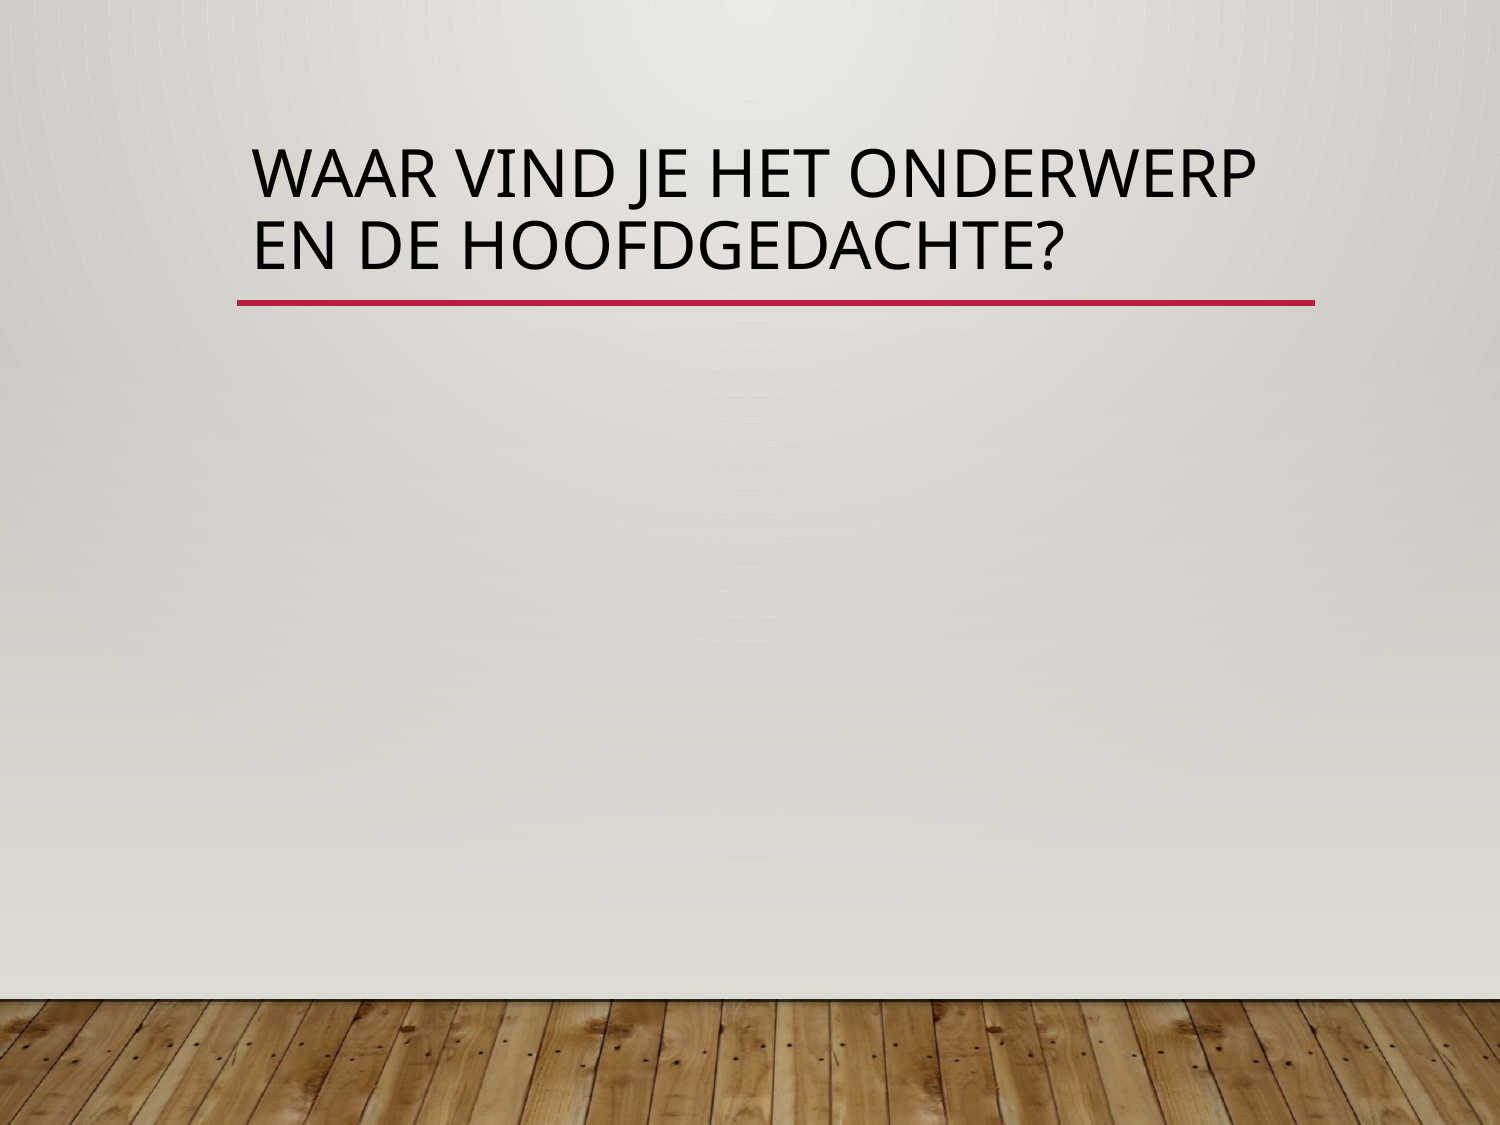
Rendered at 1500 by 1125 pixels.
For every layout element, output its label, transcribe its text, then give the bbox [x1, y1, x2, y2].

title Waar vind je het onderwerp en de hoofdgedachte? [236, 131, 1315, 305]
picture [0, 999, 1500, 1125]
